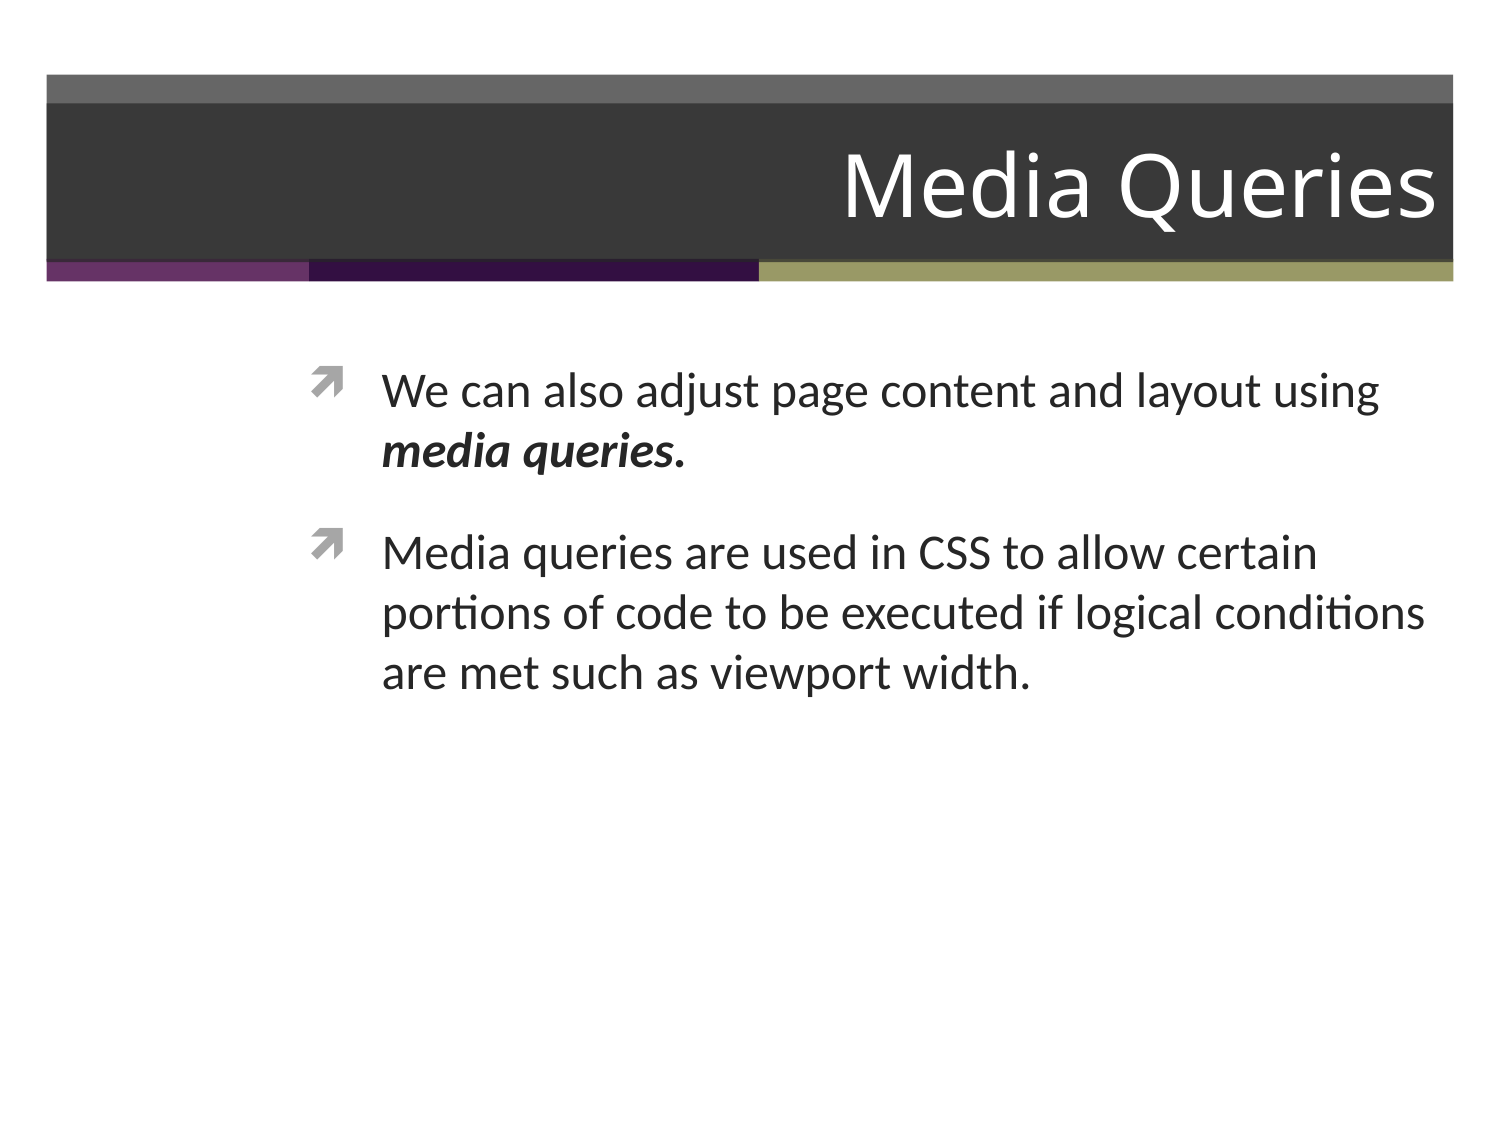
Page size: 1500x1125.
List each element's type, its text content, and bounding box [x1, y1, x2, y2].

list We can also adjust page content and layout using media queries. Media queries are used in CSS to allow certain portions of code to be executed if logical conditions are met such as viewport width. [292, 350, 1454, 1005]
title Media Queries [46, 103, 1454, 263]
